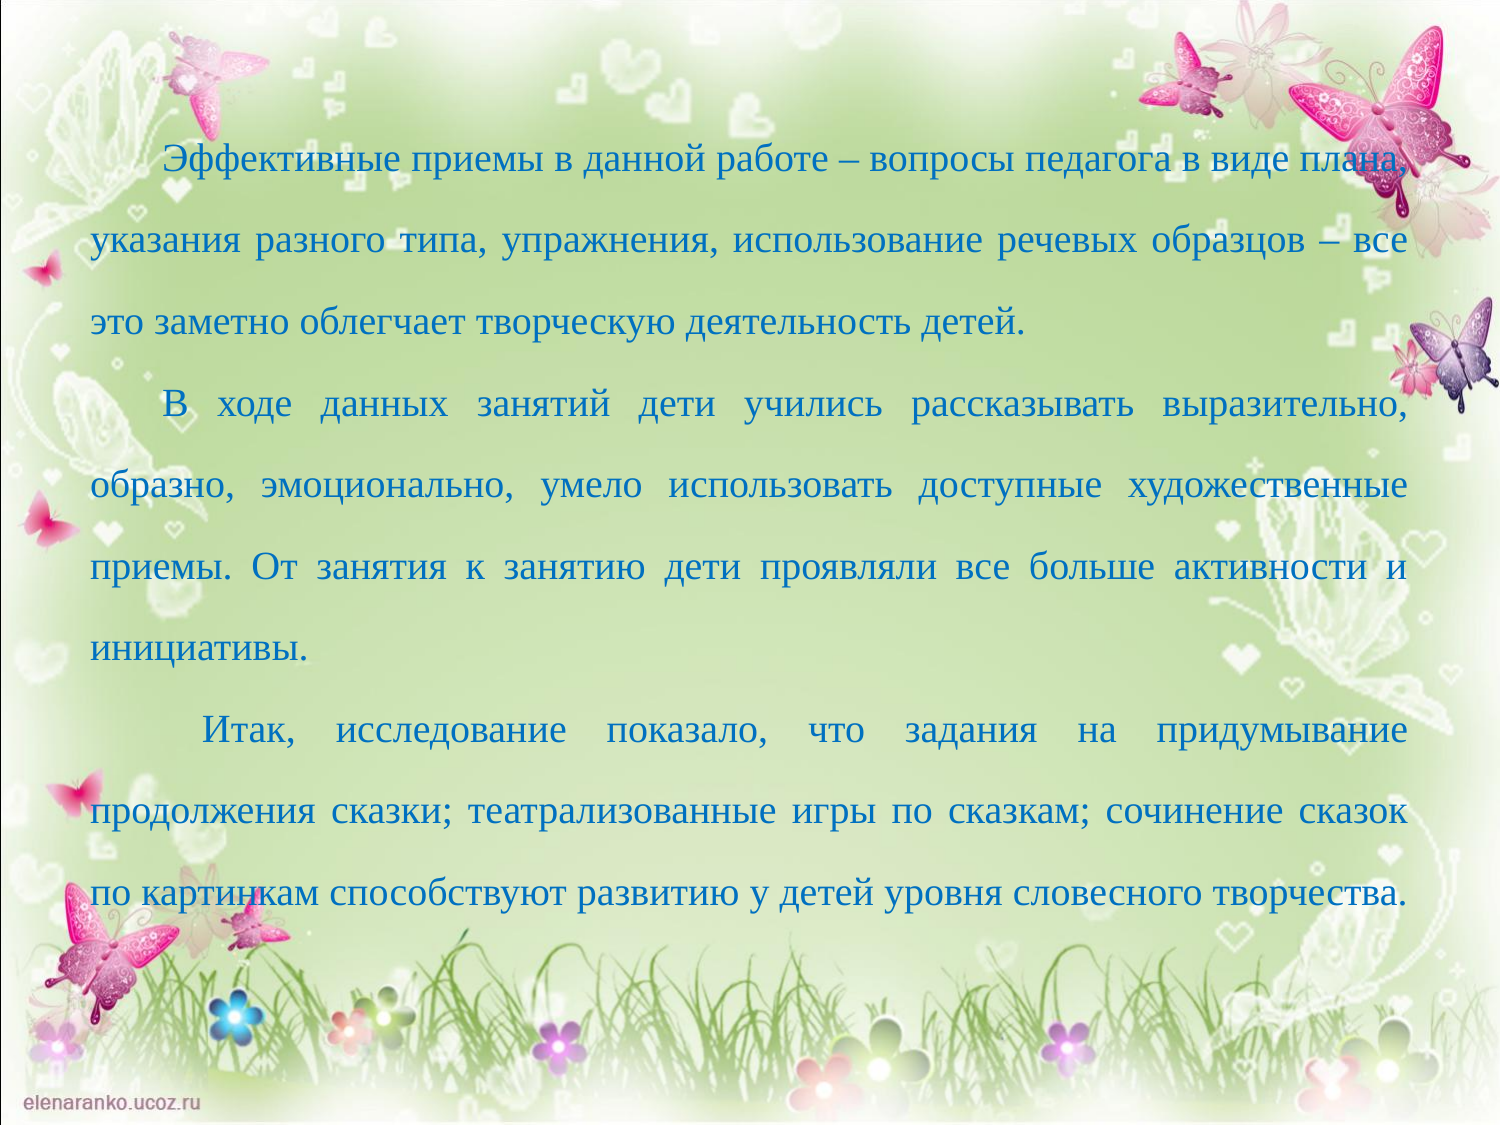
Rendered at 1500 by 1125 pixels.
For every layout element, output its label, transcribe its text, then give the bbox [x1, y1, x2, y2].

picture [0, 0, 1500, 1125]
list Эффективные приемы в данной работе – вопросы педагога в виде плана, указания разного типа, упражнения, использование речевых образцов – все это заметно облегчает творческую деятельность детей. В ходе данных занятий дети учились рассказывать выразительно, образно, эмоционально, умело использовать доступные художественные приемы. От занятия к занятию дети проявляли все больше активности и инициативы. Итак, исследование показало, что задания на придумывание продолжения сказки; театрализованные игры по сказкам; сочинение сказок по картинкам способствуют развитию у детей уровня словесного творчества. [75, 90, 1425, 1005]
